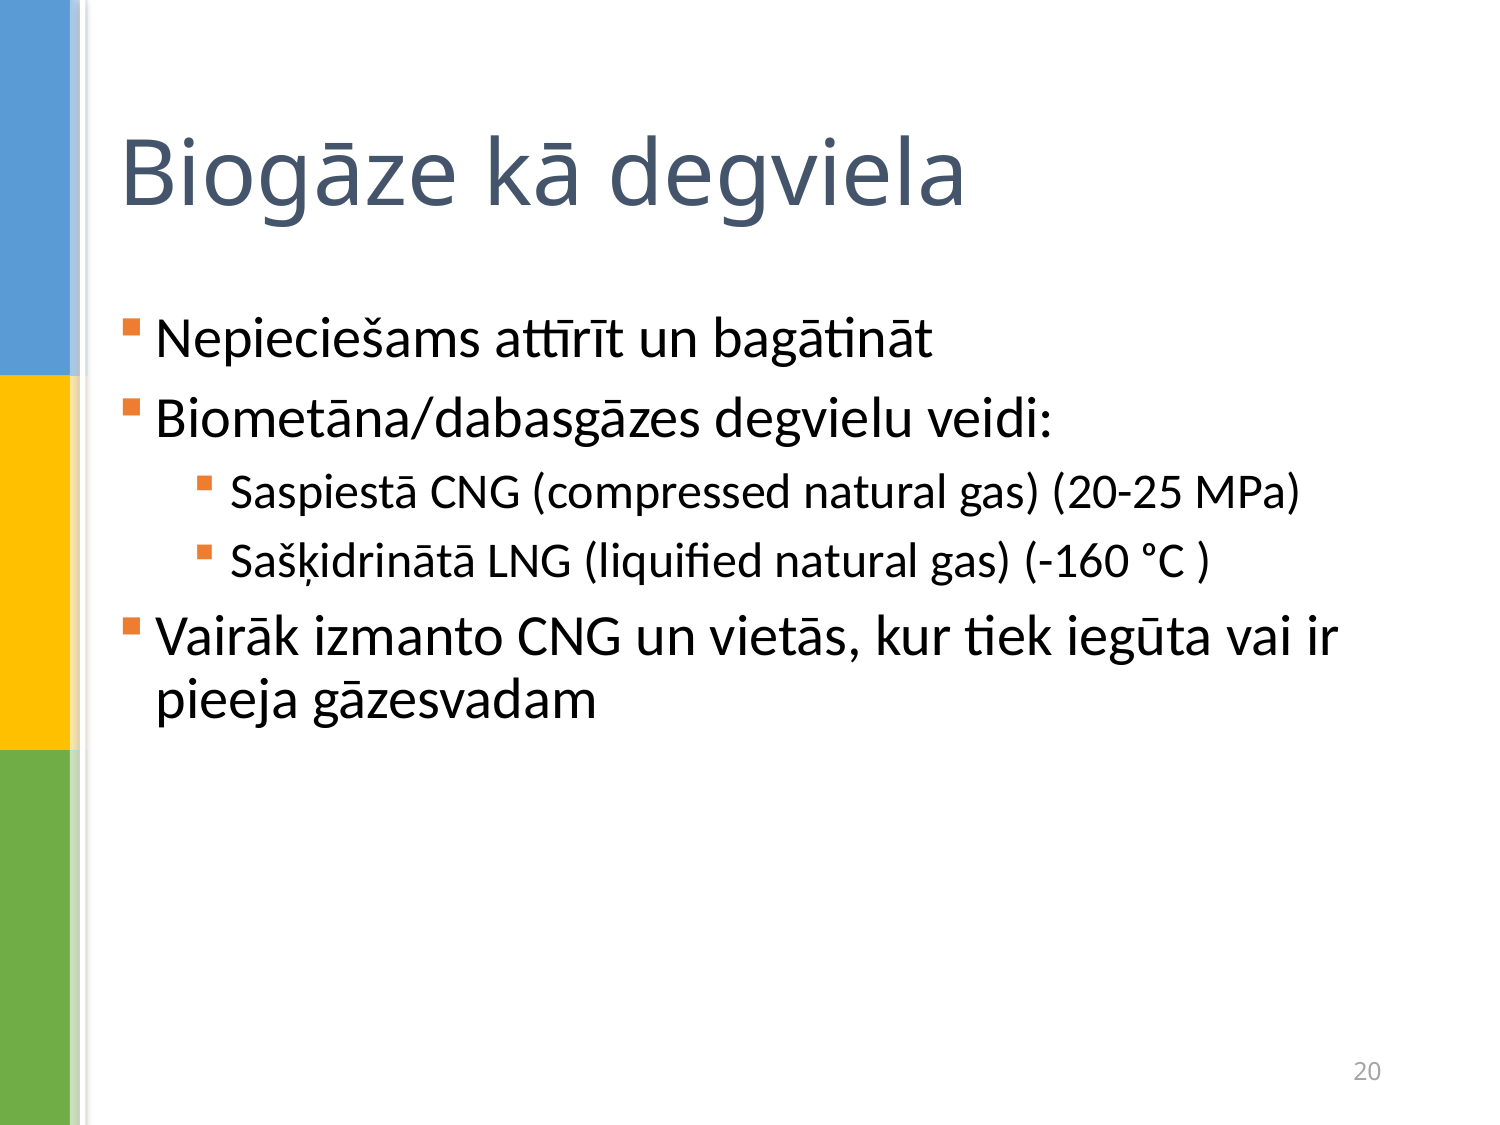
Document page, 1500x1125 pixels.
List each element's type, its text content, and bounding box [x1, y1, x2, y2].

list Nepieciešams attīrīt un bagātināt Biometāna/dabasgāzes degvielu veidi: Saspiestā CNG (compressed natural gas) (20-25 MPa) Sašķidrinātā LNG (liquified natural gas) (-160 ᵒC ) Vairāk izmanto CNG un vietās, kur tiek iegūta vai ir pieeja gāzesvadam [103, 299, 1397, 1014]
slide_number 20 [993, 1042, 1397, 1103]
title Biogāze kā degviela [103, 59, 1397, 278]
